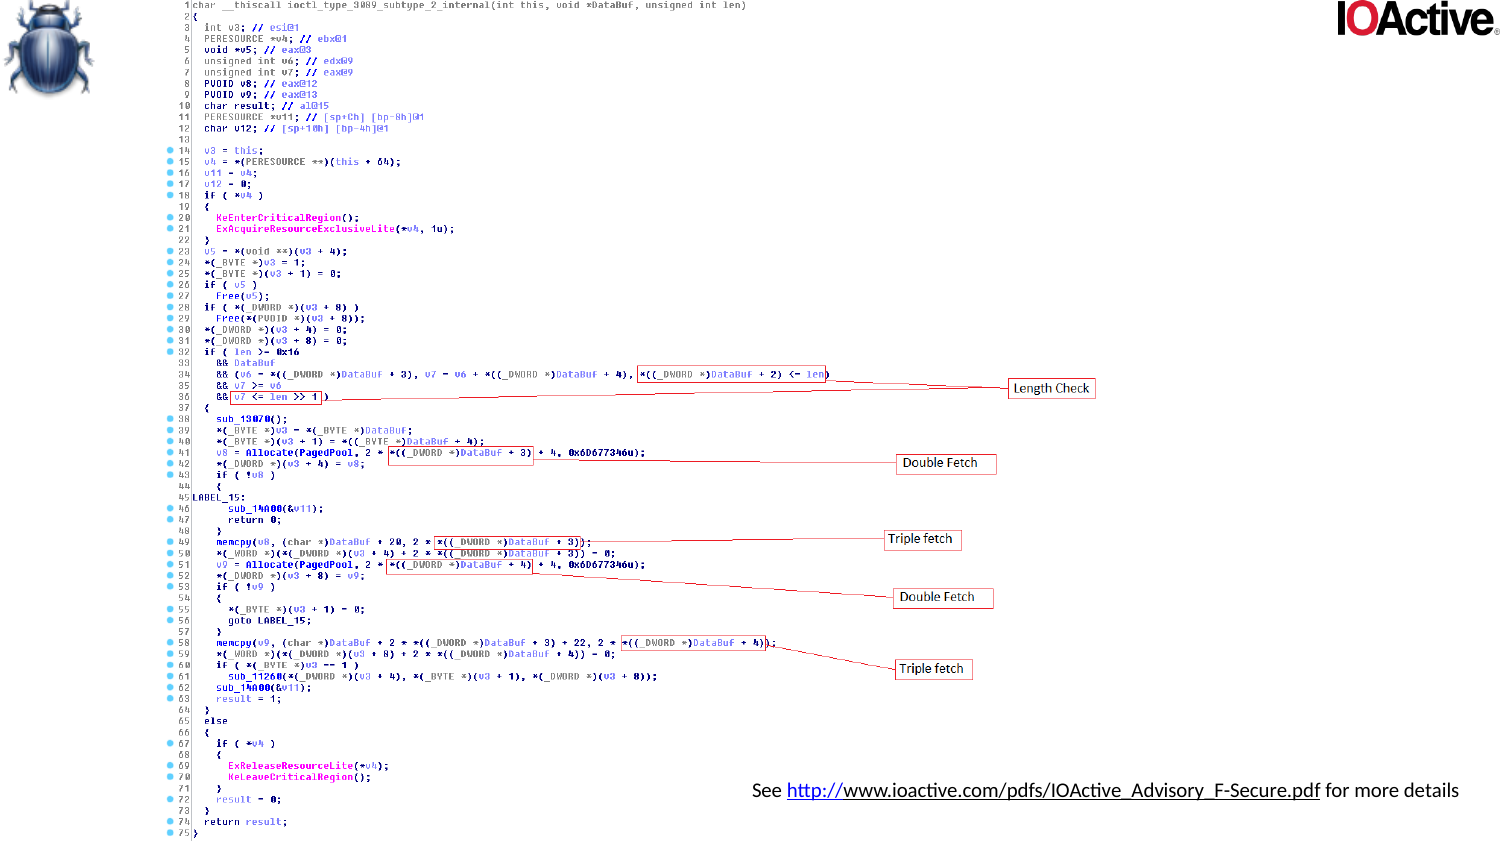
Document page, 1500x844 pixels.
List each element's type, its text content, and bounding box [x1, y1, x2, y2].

text_box See http://www.ioactive.com/pdfs/IOActive_Advisory_F-Secure.pdf for more details [1126, 768, 1488, 809]
picture [162, 0, 1122, 844]
picture [1337, 0, 1500, 36]
picture [0, 0, 101, 101]
